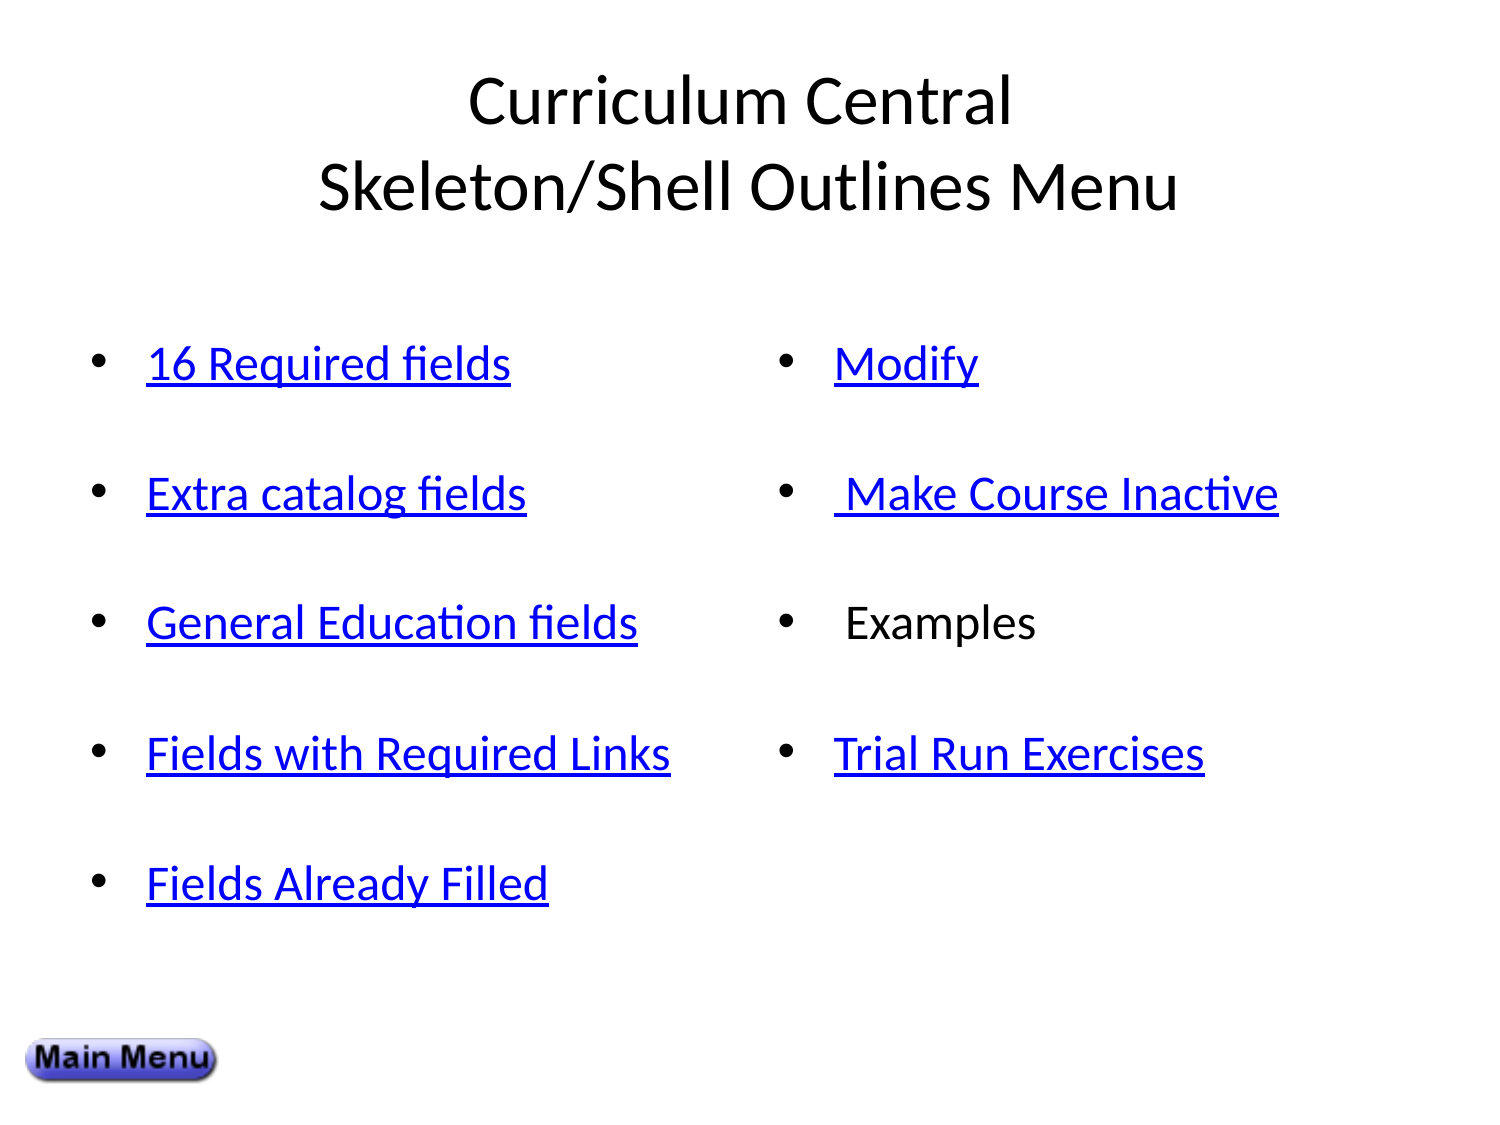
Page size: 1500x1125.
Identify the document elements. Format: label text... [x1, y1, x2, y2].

list 16 Required fields Extra catalog fields General Education fields Fields with Required Links Fields Already Filled [75, 262, 738, 1005]
title Curriculum Central Skeleton/Shell Outlines Menu [75, 45, 1425, 233]
list Modify Make Course Inactive Examples Trial Run Exercises [762, 262, 1425, 1005]
picture [24, 1037, 223, 1088]
